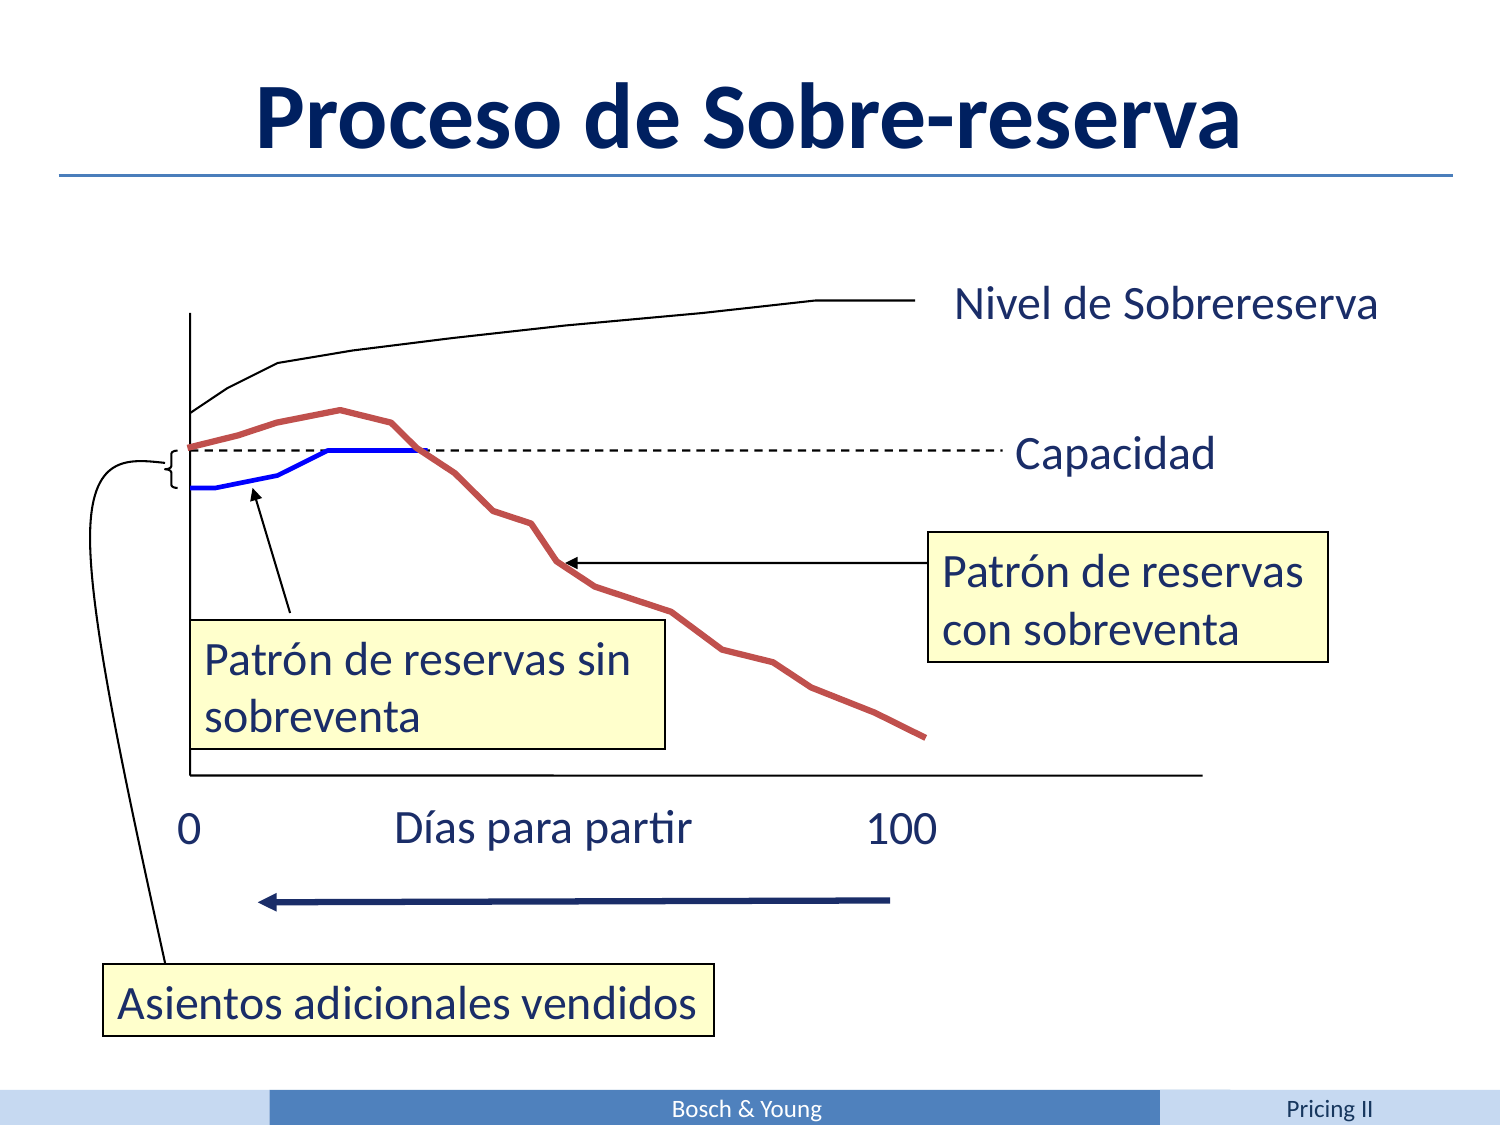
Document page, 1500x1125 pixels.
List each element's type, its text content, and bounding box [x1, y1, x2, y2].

text_box [190, 477, 264, 489]
text_box Asientos adicionales vendidos [102, 964, 714, 1037]
text_box [190, 300, 916, 414]
text_box Bosch & Young [272, 1088, 1158, 1125]
text_box [0, 1088, 272, 1125]
text_box [90, 461, 166, 963]
text_box [166, 450, 178, 489]
text_box Proceso de Sobre-reserva [35, 47, 1465, 175]
text_box [257, 896, 891, 909]
text_box 0 [166, 789, 217, 862]
text_box Capacidad [1001, 414, 1233, 487]
text_box Nivel de Sobrereserva [939, 264, 1395, 337]
text_box [565, 556, 928, 570]
text_box [187, 410, 926, 738]
text_box Pricing II [1158, 1088, 1500, 1125]
text_box Patrón de reservas con sobreventa [927, 532, 1328, 662]
text_box 100 [850, 789, 953, 862]
text_box [250, 487, 291, 614]
text_box Días para partir [379, 788, 709, 861]
text_box Patrón de reservas sin sobreventa [190, 619, 666, 750]
